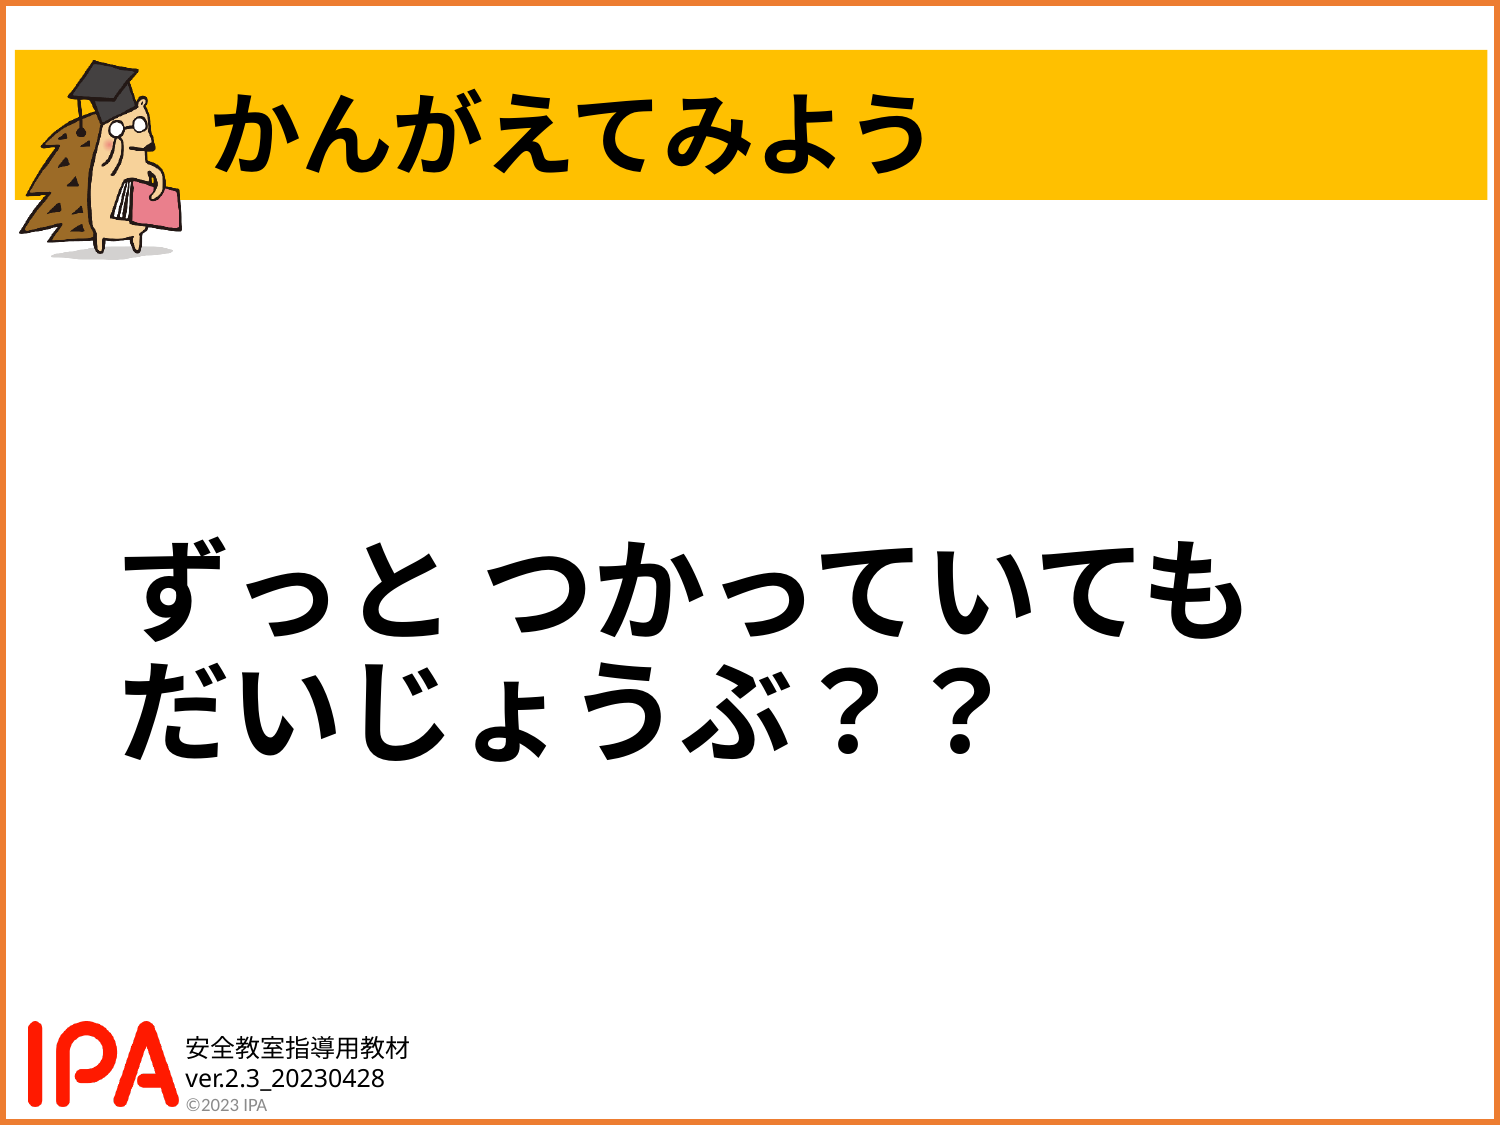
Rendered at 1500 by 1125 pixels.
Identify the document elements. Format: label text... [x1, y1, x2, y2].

text_box かんがえてみよう [194, 81, 1500, 197]
title ずっと つかっていても だいじょうぶ？？ [103, 599, 1409, 714]
picture [28, 1021, 179, 1107]
picture [19, 60, 182, 260]
